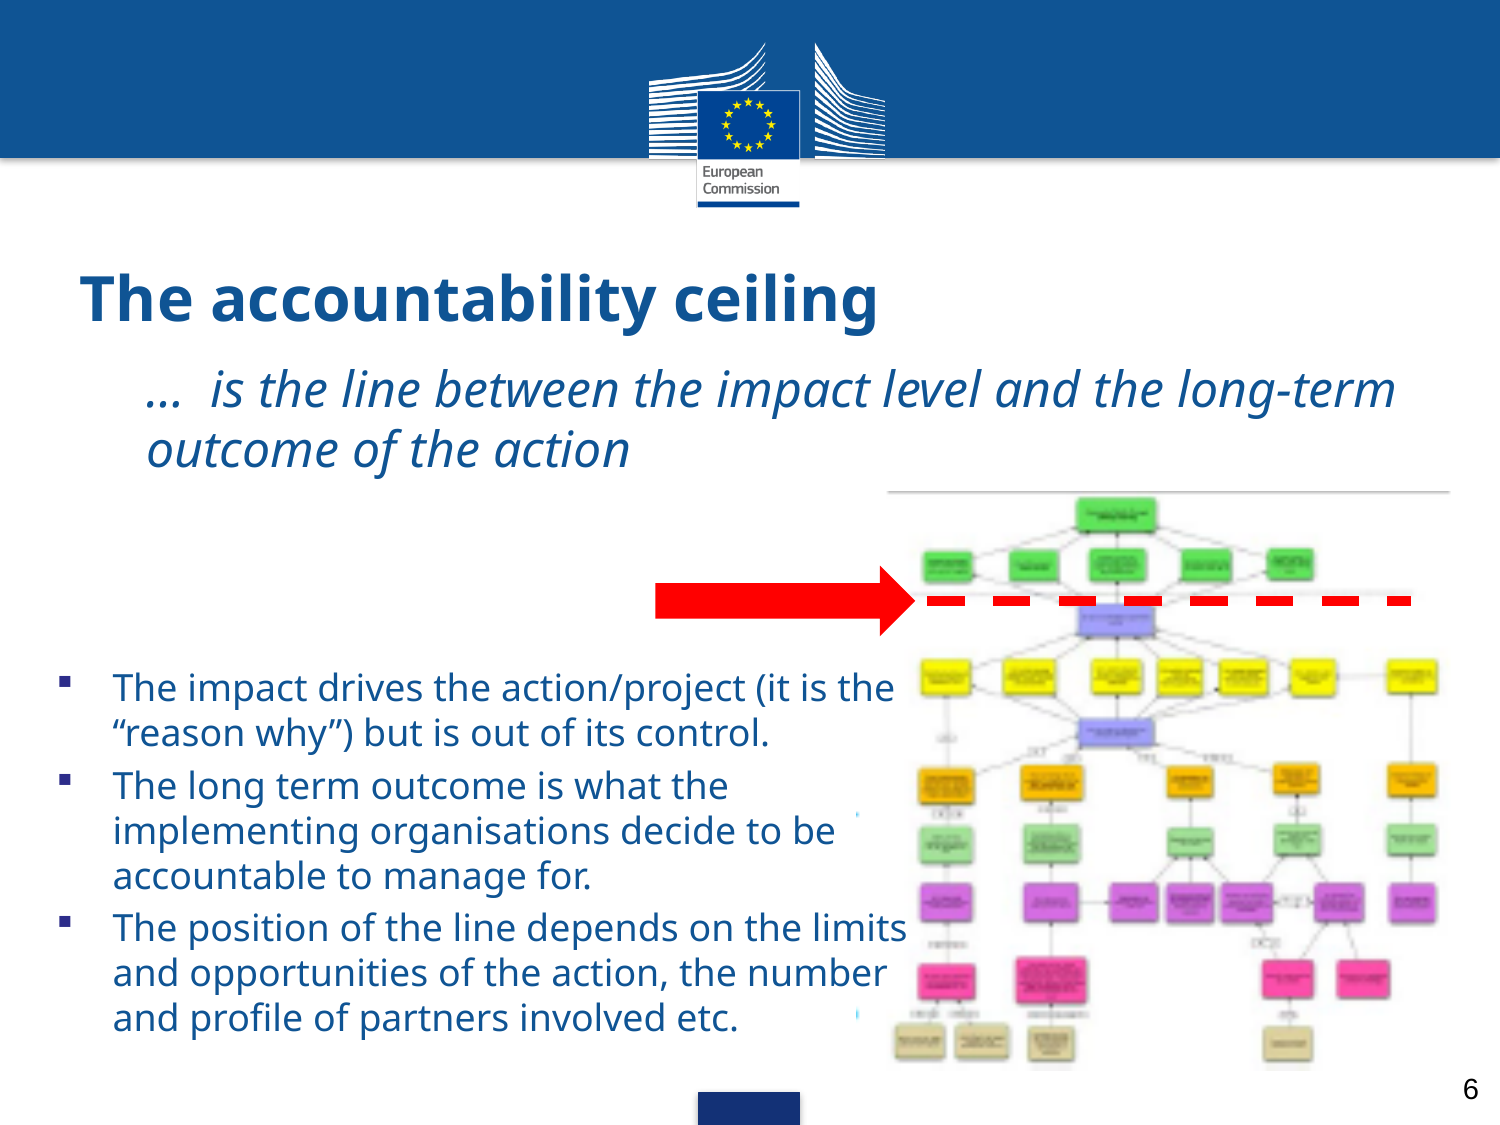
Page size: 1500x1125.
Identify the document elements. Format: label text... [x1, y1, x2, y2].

list … is the line between the impact level and the long-term outcome of the action [74, 349, 1426, 492]
picture [649, 42, 885, 208]
text_box The impact drives the action/project (it is the “reason why”) but is out of its control. The long term outcome is what the implementing organisations decide to be accountable to manage for. The position of the line depends on the limits and opportunities of the action, the number and profile of partners involved etc. [41, 656, 928, 1094]
text_box [655, 583, 850, 619]
slide_number 6 [1143, 1077, 1495, 1125]
title The accountability ceiling [64, 219, 1416, 374]
picture [855, 491, 1495, 1072]
